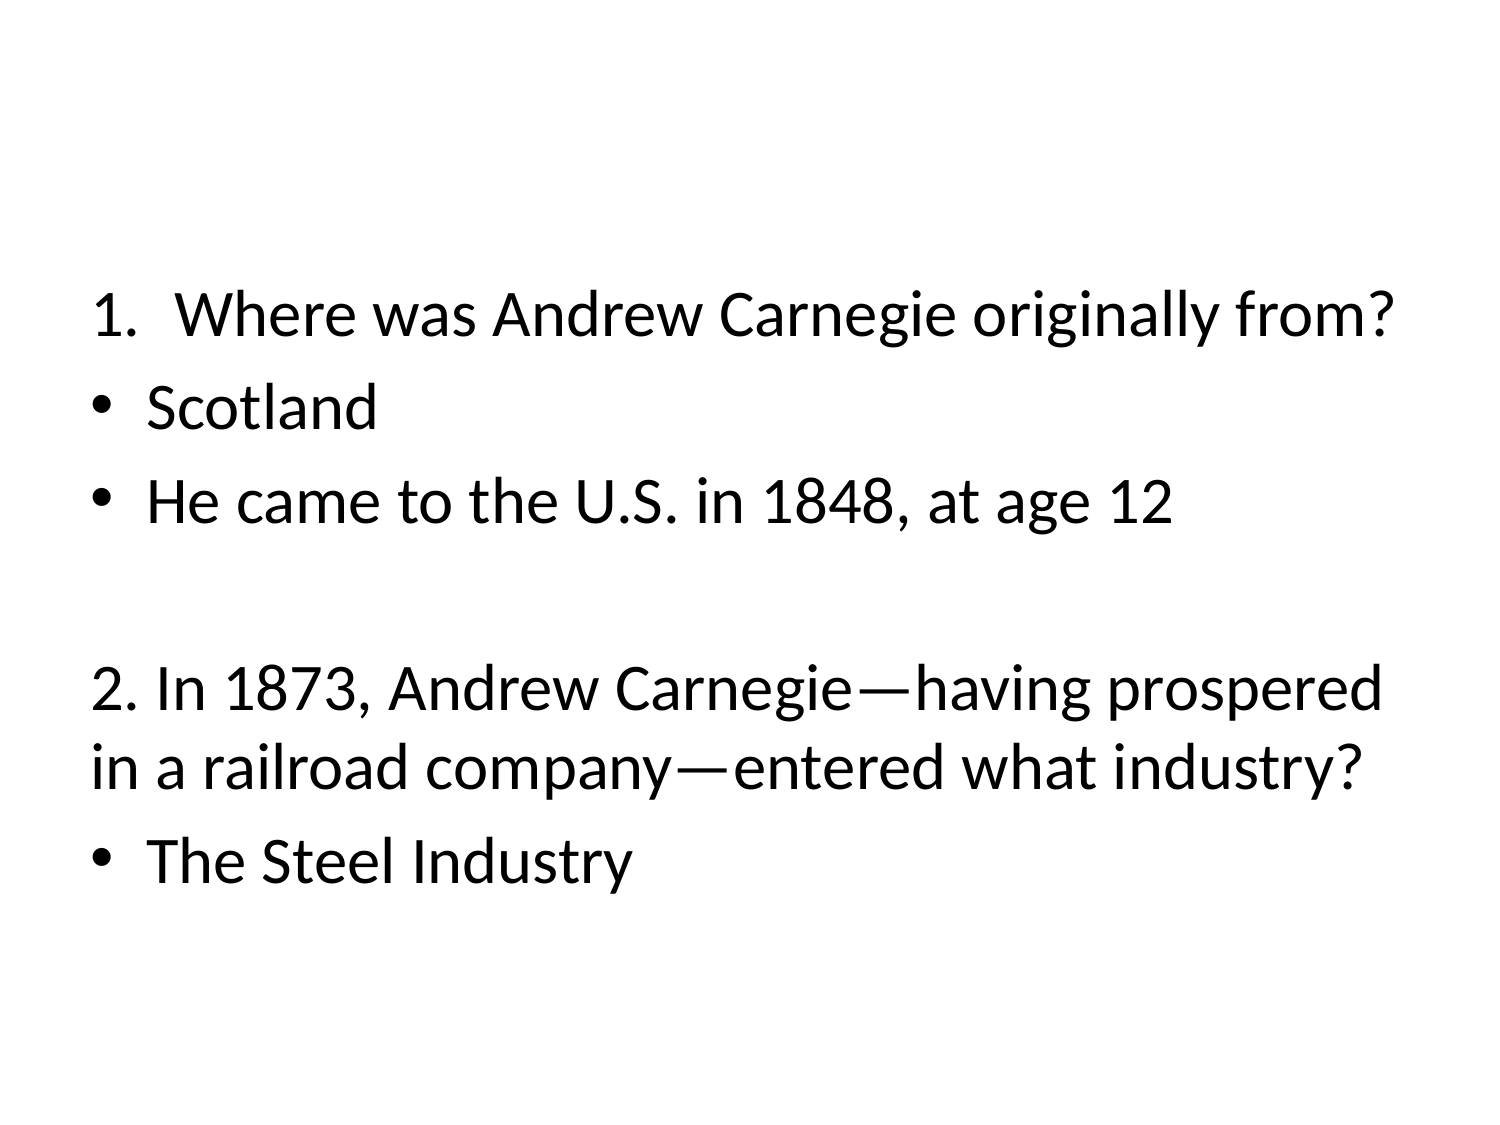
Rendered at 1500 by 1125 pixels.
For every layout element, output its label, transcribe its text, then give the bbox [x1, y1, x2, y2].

list Where was Andrew Carnegie originally from? Scotland He came to the U.S. in 1848, at age 12 2. In 1873, Andrew Carnegie—having prospered in a railroad company—entered what industry? The Steel Industry [75, 262, 1425, 1005]
